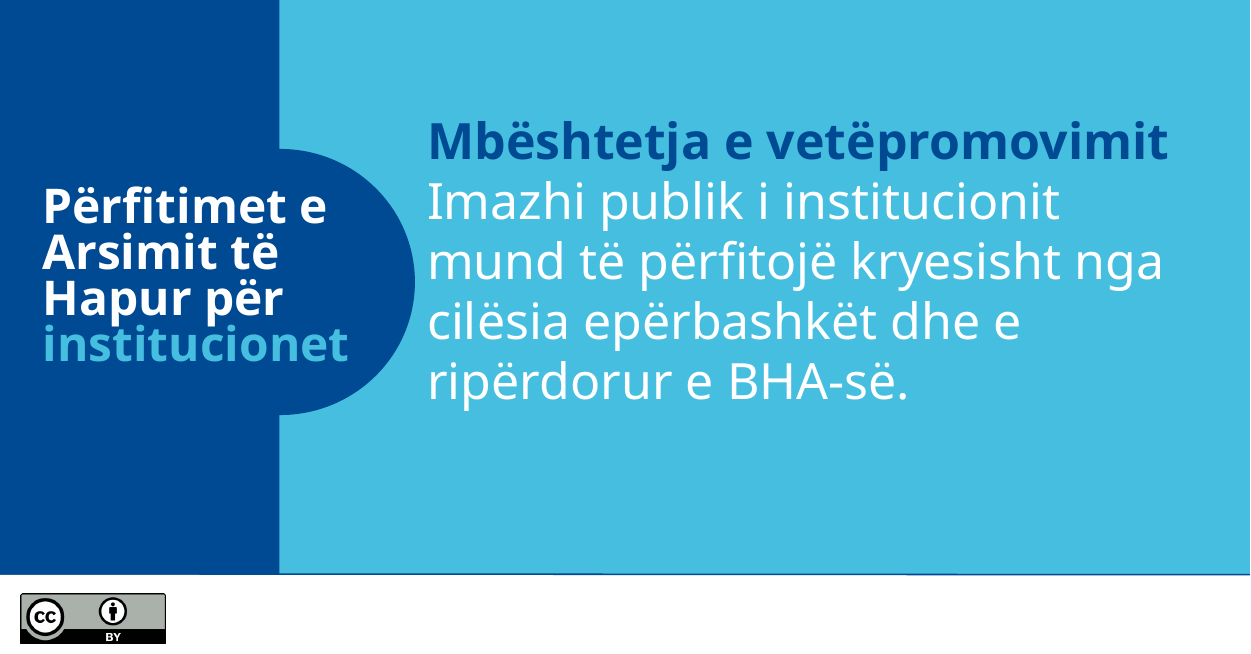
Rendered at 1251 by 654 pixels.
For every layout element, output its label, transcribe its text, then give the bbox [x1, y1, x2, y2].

text_box [0, 0, 280, 573]
text_box Mbështetja e vetëpromovimit Imazhi publik i institucionit mund të përfitojë kryesisht nga cilësia epërbashkët dhe e ripërdorur e BHA-së. [412, 94, 1193, 425]
text_box Përfitimet e Arsimit të Hapur për institucionet [27, 171, 382, 386]
text_box [206, 148, 355, 171]
text_box [196, 386, 365, 416]
picture [20, 592, 166, 645]
text_box [0, 582, 1250, 654]
text_box [382, 194, 415, 370]
